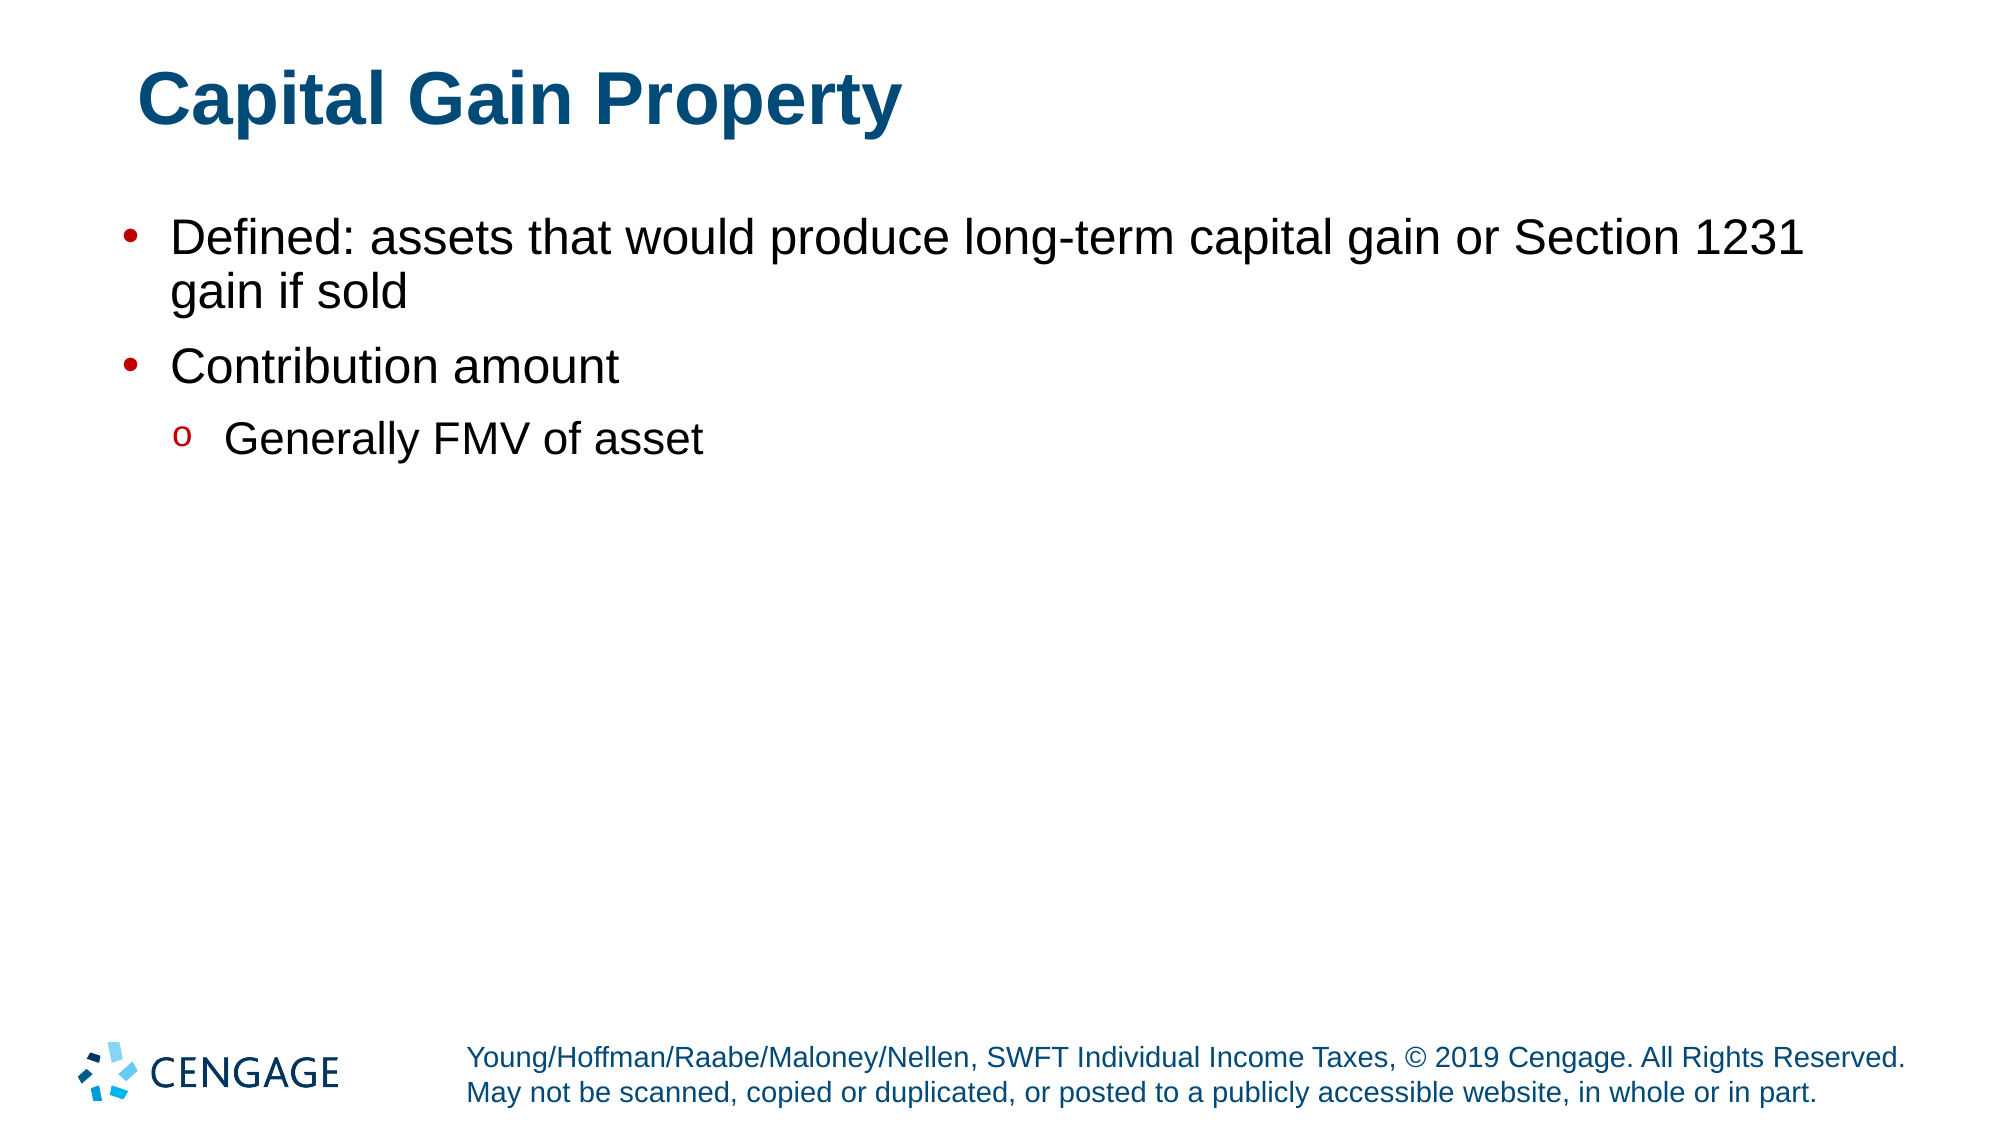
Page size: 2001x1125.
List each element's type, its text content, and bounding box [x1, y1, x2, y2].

list Defined: assets that would produce long-term capital gain or Section 1231 gain if sold Contribution amount Generally F M V of asset [121, 211, 1880, 497]
picture [78, 1042, 338, 1101]
title Capital Gain Property [137, 59, 1863, 171]
